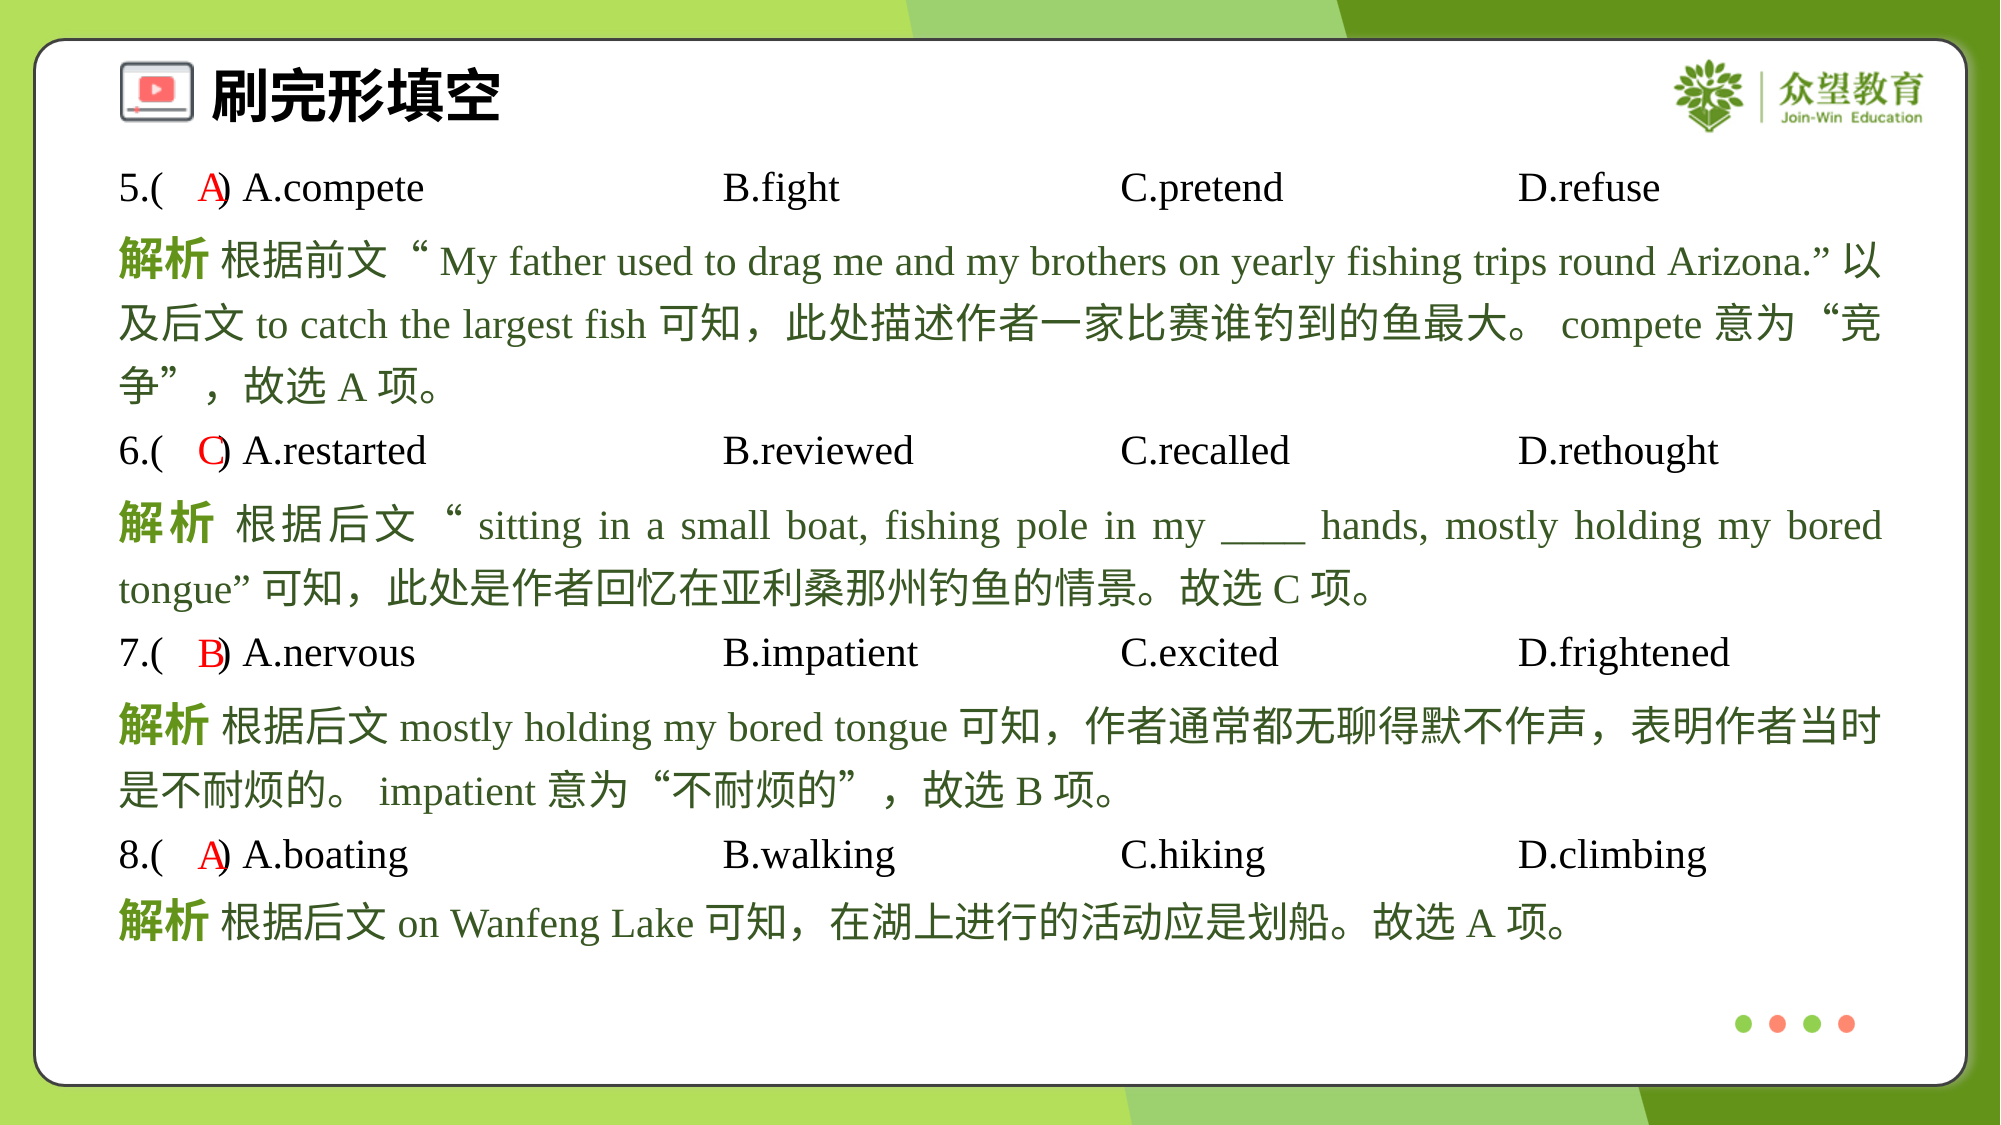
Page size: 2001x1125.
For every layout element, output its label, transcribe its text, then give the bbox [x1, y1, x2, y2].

text_box C [192, 410, 231, 469]
text_box 5.( ) A.compete B.fight C.pretend D.refuse [233, 146, 1883, 204]
text_box 解析 根据前文“My father used to drag me and my brothers on yearly fishing trips round Arizona.”以及后文to catch the largest fish可知，此处描述作者一家比赛谁钓到的鱼最大。compete意为“竞争”，故选A项。 [118, 215, 1883, 405]
text_box 8.( ) A.boating B.walking C.hiking D.climbing [233, 814, 1883, 872]
text_box A [192, 146, 233, 205]
text_box B [192, 612, 231, 671]
text_box A [192, 814, 233, 873]
text_box 解析 根据后文on Wanfeng Lake可知，在湖上进行的活动应是划船。故选A项。 [118, 877, 1883, 940]
text_box 7.( ) A.nervous B.impatient C.excited D.frightened [118, 612, 192, 670]
text_box 5.( ) A.compete B.fight C.pretend D.refuse [118, 146, 192, 204]
text_box 解析 根据后文mostly holding my bored tongue可知，作者通常都无聊得默不作声，表明作者当时是不耐烦的。impatient意为“不耐烦的”，故选B项。 [118, 682, 1883, 809]
picture [0, 0, 2000, 1125]
text_box 8.( ) A.boating B.walking C.hiking D.climbing [118, 814, 192, 872]
text_box 解析 根据后文“sitting in a small boat, fishing pole in my ____ hands, mostly holding my bored tongue”可知，此处是作者回忆在亚利桑那州钓鱼的情景。故选C项。 [118, 480, 1883, 607]
text_box 6.( ) A.restarted B.reviewed C.recalled D.rethought [118, 410, 192, 468]
text_box 7.( ) A.nervous B.impatient C.excited D.frightened [231, 612, 1883, 670]
text_box 6.( ) A.restarted B.reviewed C.recalled D.rethought [231, 410, 1883, 468]
